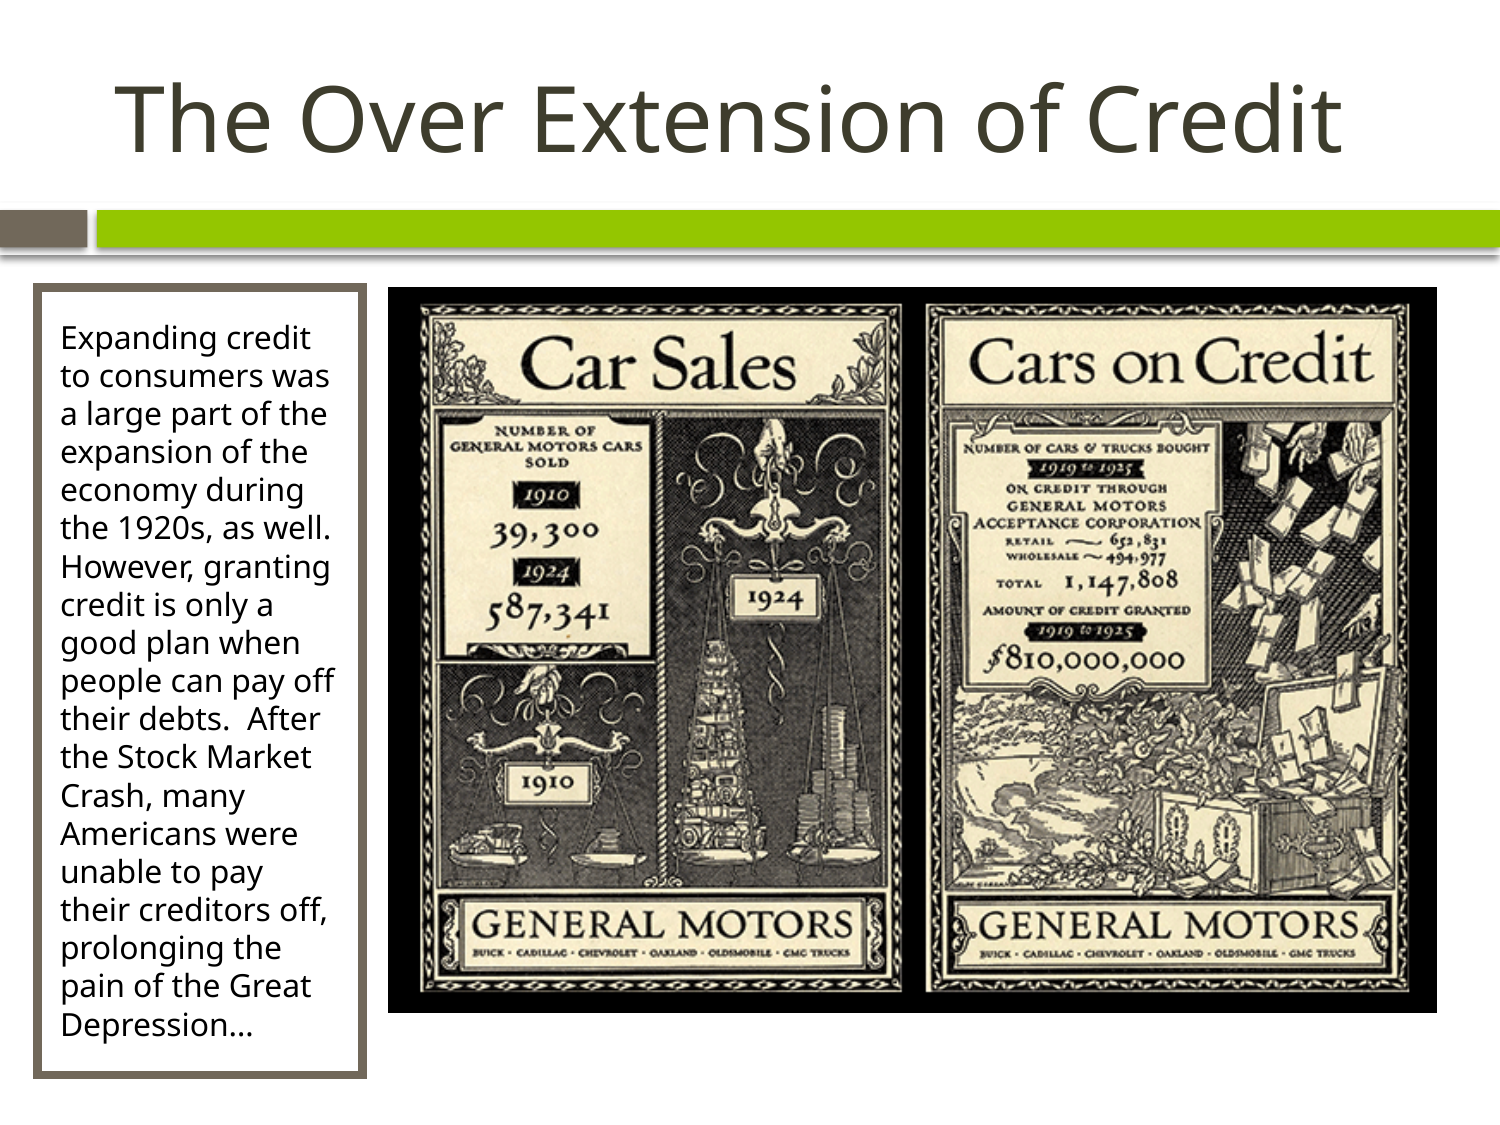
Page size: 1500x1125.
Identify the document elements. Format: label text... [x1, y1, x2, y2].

list Expanding credit to consumers was a large part of the expansion of the economy during the 1920s, as well. However, granting credit is only a good plan when people can pay off their debts. After the Stock Market Crash, many Americans were unable to pay their creditors off, prolonging the pain of the Great Depression… [33, 283, 367, 1079]
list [388, 287, 1437, 1013]
title The Over Extension of Credit [99, 44, 1425, 188]
